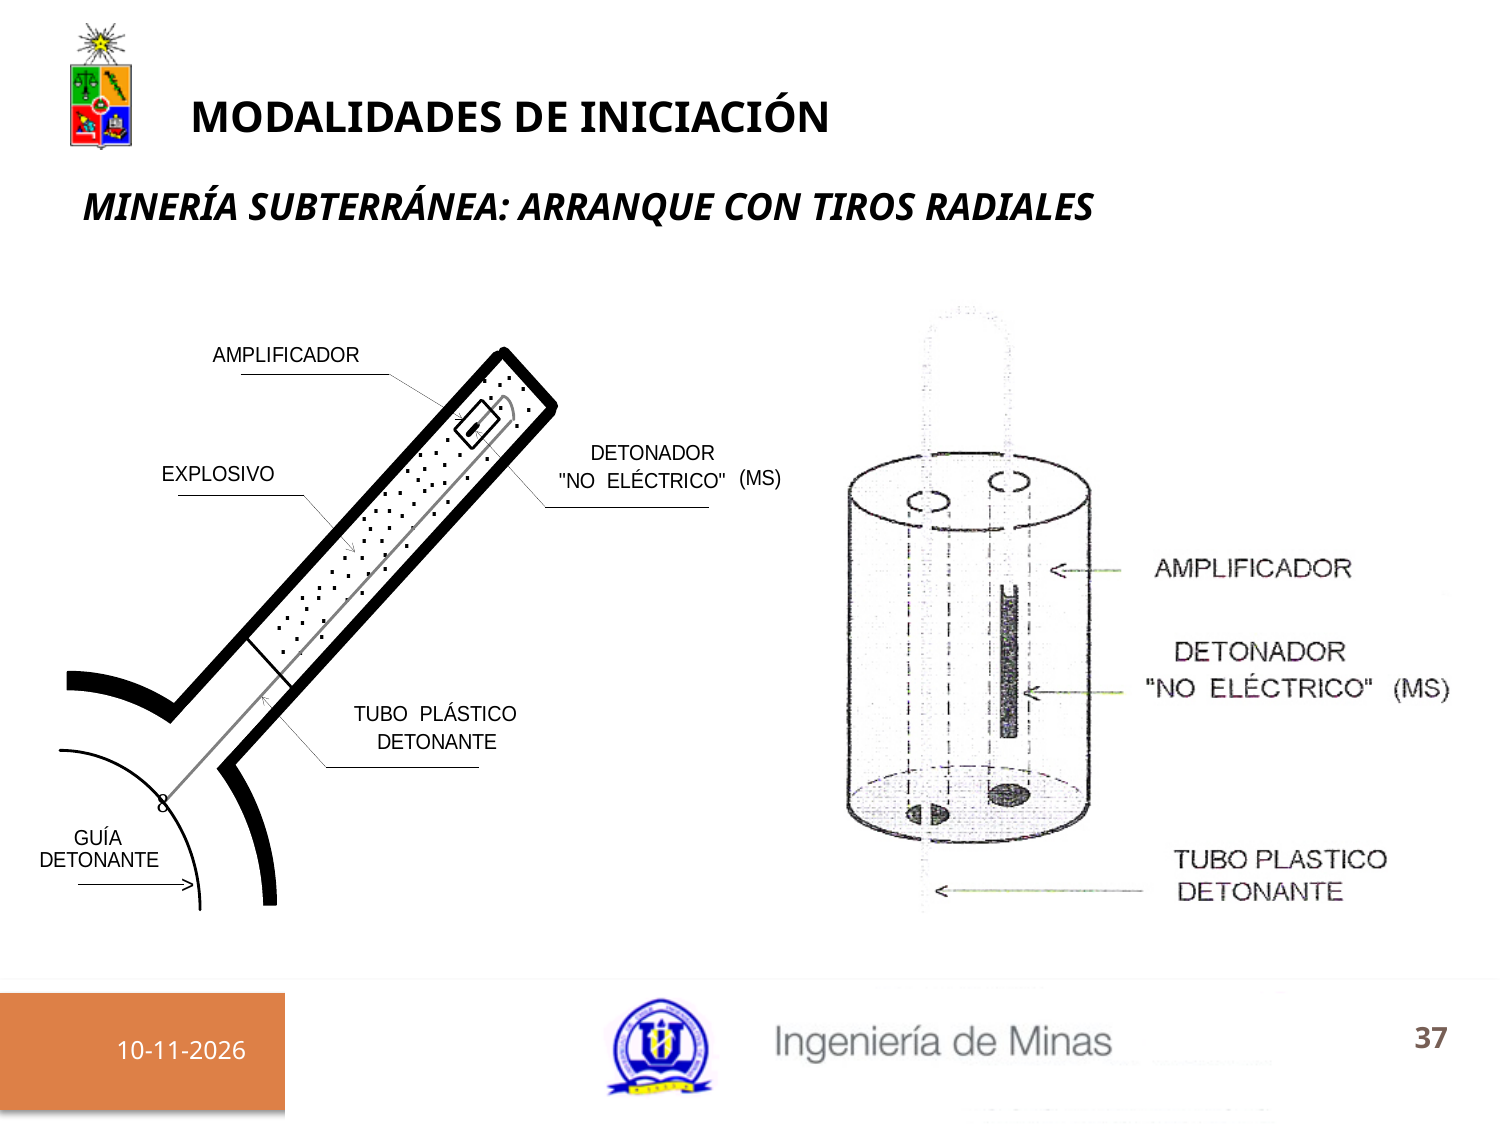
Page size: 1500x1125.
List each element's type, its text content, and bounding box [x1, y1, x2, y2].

text_box Minería subterránea: arranque con tiros radiales [67, 175, 1110, 236]
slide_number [12, 995, 279, 1108]
picture [285, 980, 1500, 1125]
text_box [34, 339, 786, 915]
picture [831, 292, 1452, 915]
picture [69, 23, 132, 151]
text_box Modalidades de iniciación [175, 81, 1266, 148]
